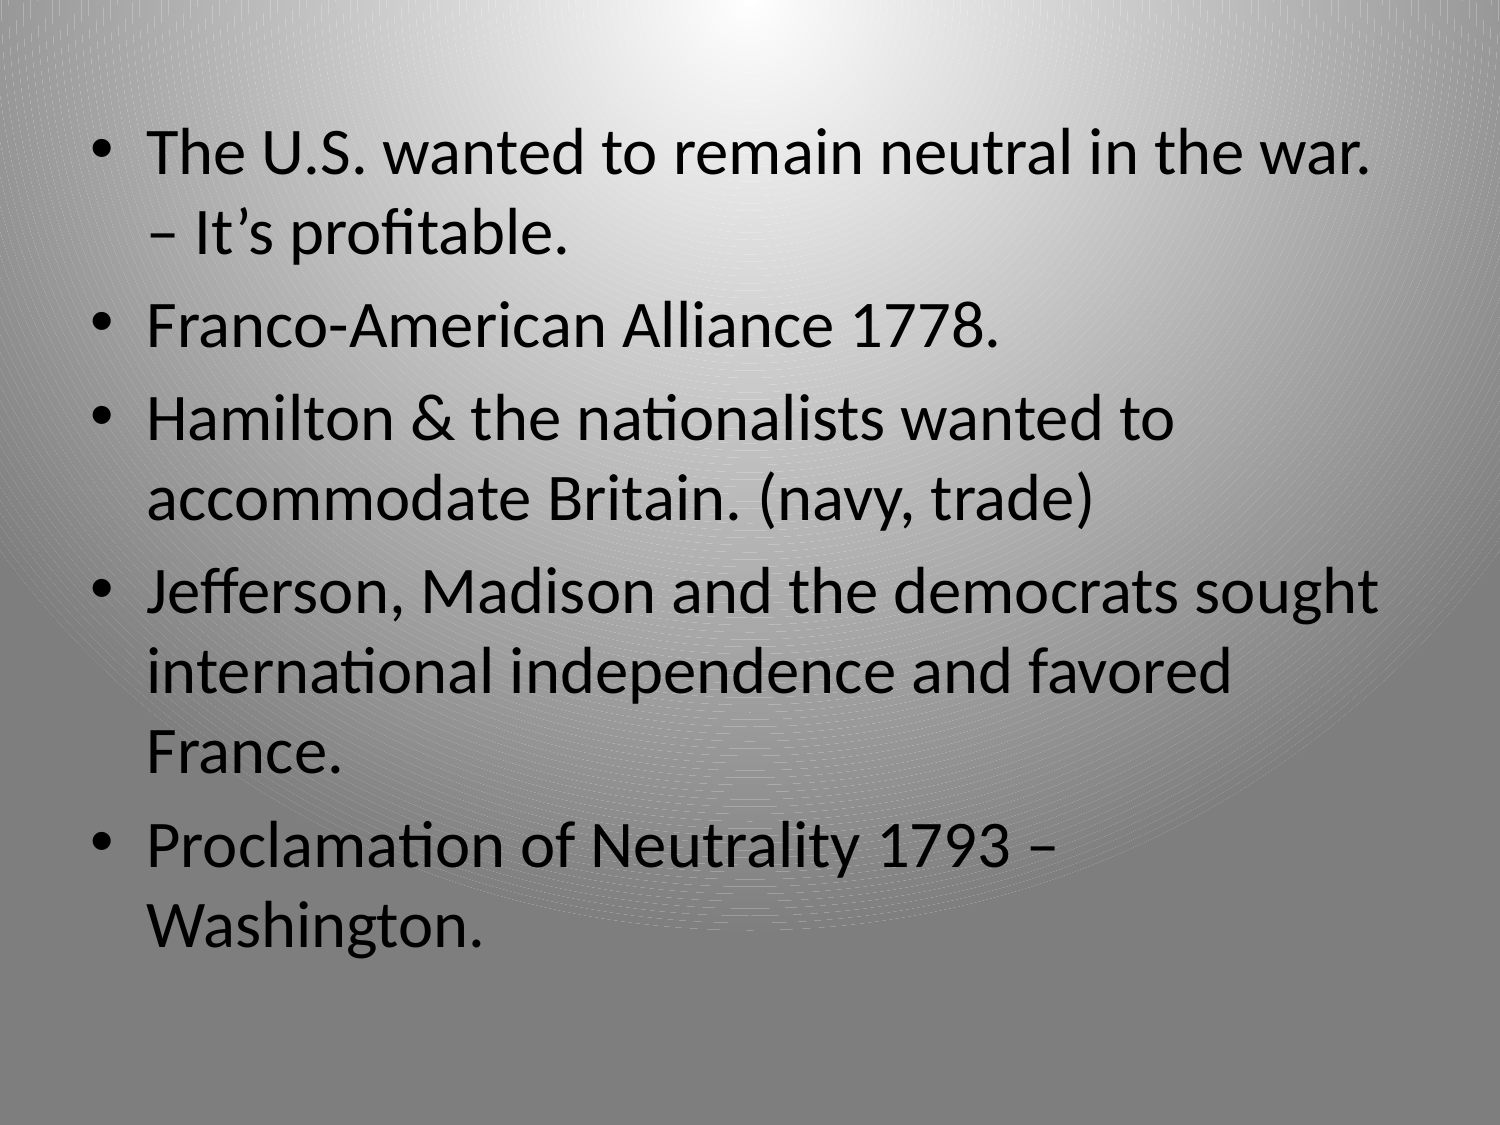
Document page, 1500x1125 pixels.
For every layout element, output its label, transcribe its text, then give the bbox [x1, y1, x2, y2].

list The U.S. wanted to remain neutral in the war. – It’s profitable. Franco-American Alliance 1778. Hamilton & the nationalists wanted to accommodate Britain. (navy, trade) Jefferson, Madison and the democrats sought international independence and favored France. Proclamation of Neutrality 1793 – Washington. [75, 99, 1425, 1005]
